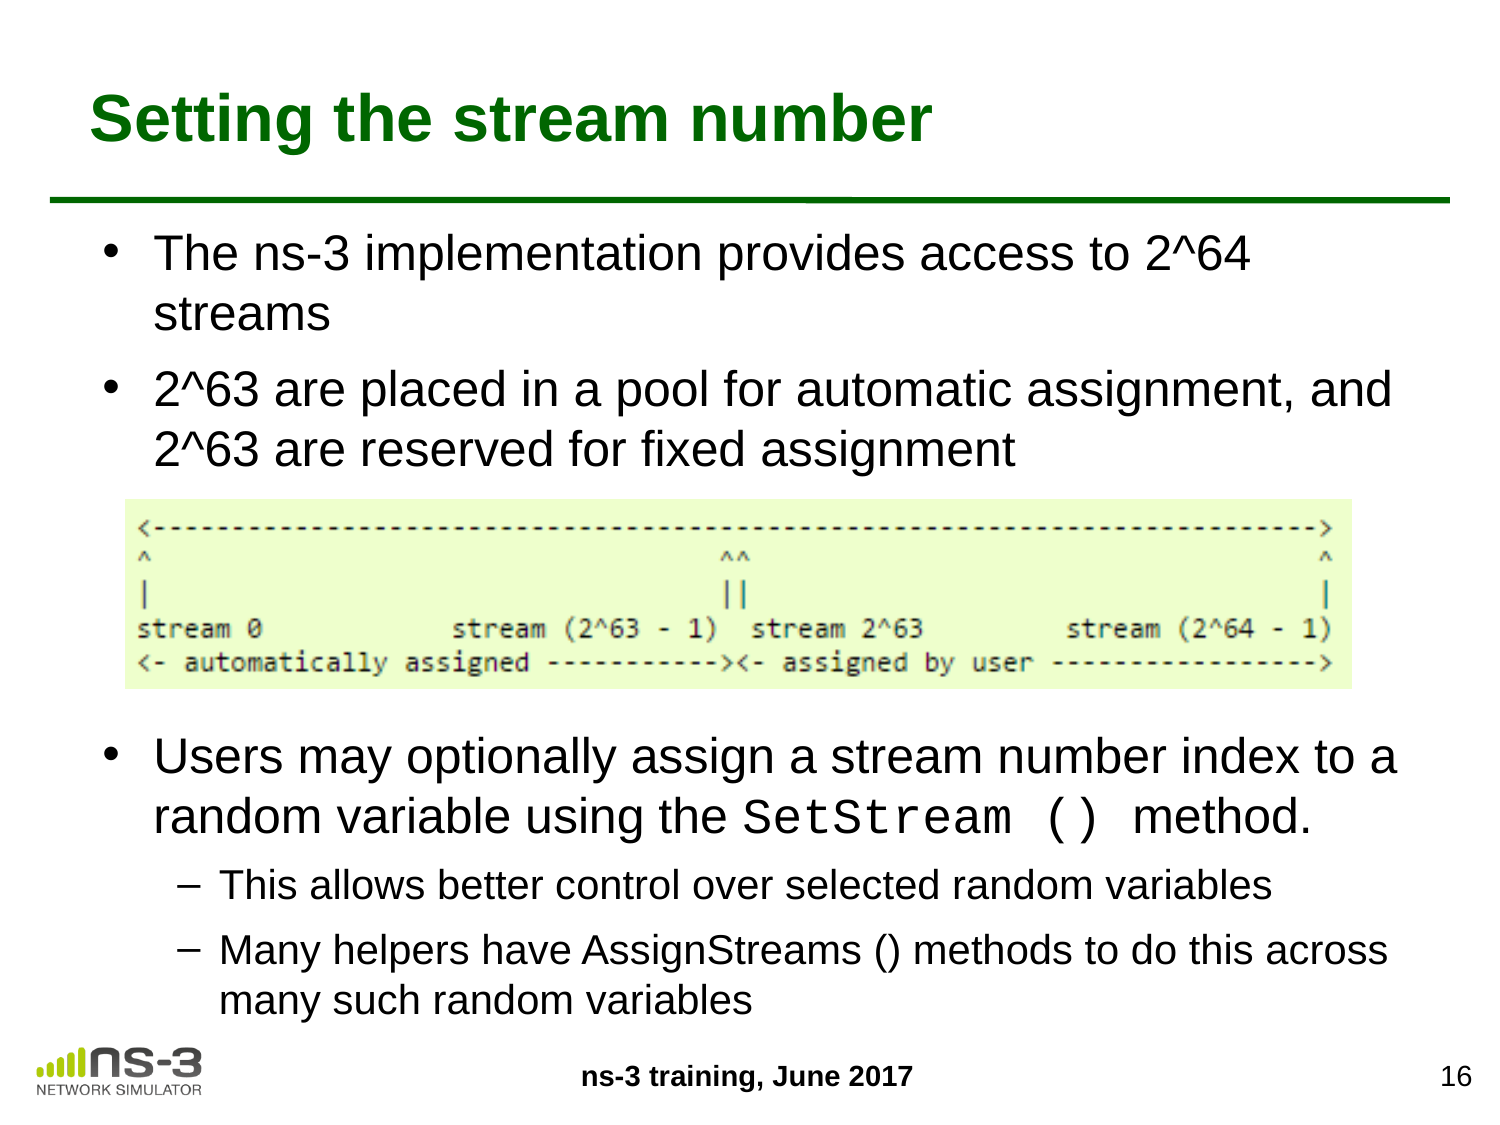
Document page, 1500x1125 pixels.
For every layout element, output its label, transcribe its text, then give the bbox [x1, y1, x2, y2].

title Setting the stream number [74, 44, 1421, 186]
footer ns-3 training, June 2017 [512, 1049, 983, 1125]
slide_number 16 [1142, 1049, 1488, 1125]
list The ns-3 implementation provides access to 2^64 streams 2^63 are placed in a pool for automatic assignment, and 2^63 are reserved for fixed assignment Users may optionally assign a stream number index to a random variable using the SetStream () method. This allows better control over selected random variables Many helpers have AssignStreams () methods to do this across many such random variables [87, 212, 1433, 1012]
picture [124, 499, 1352, 689]
picture [24, 1017, 213, 1125]
